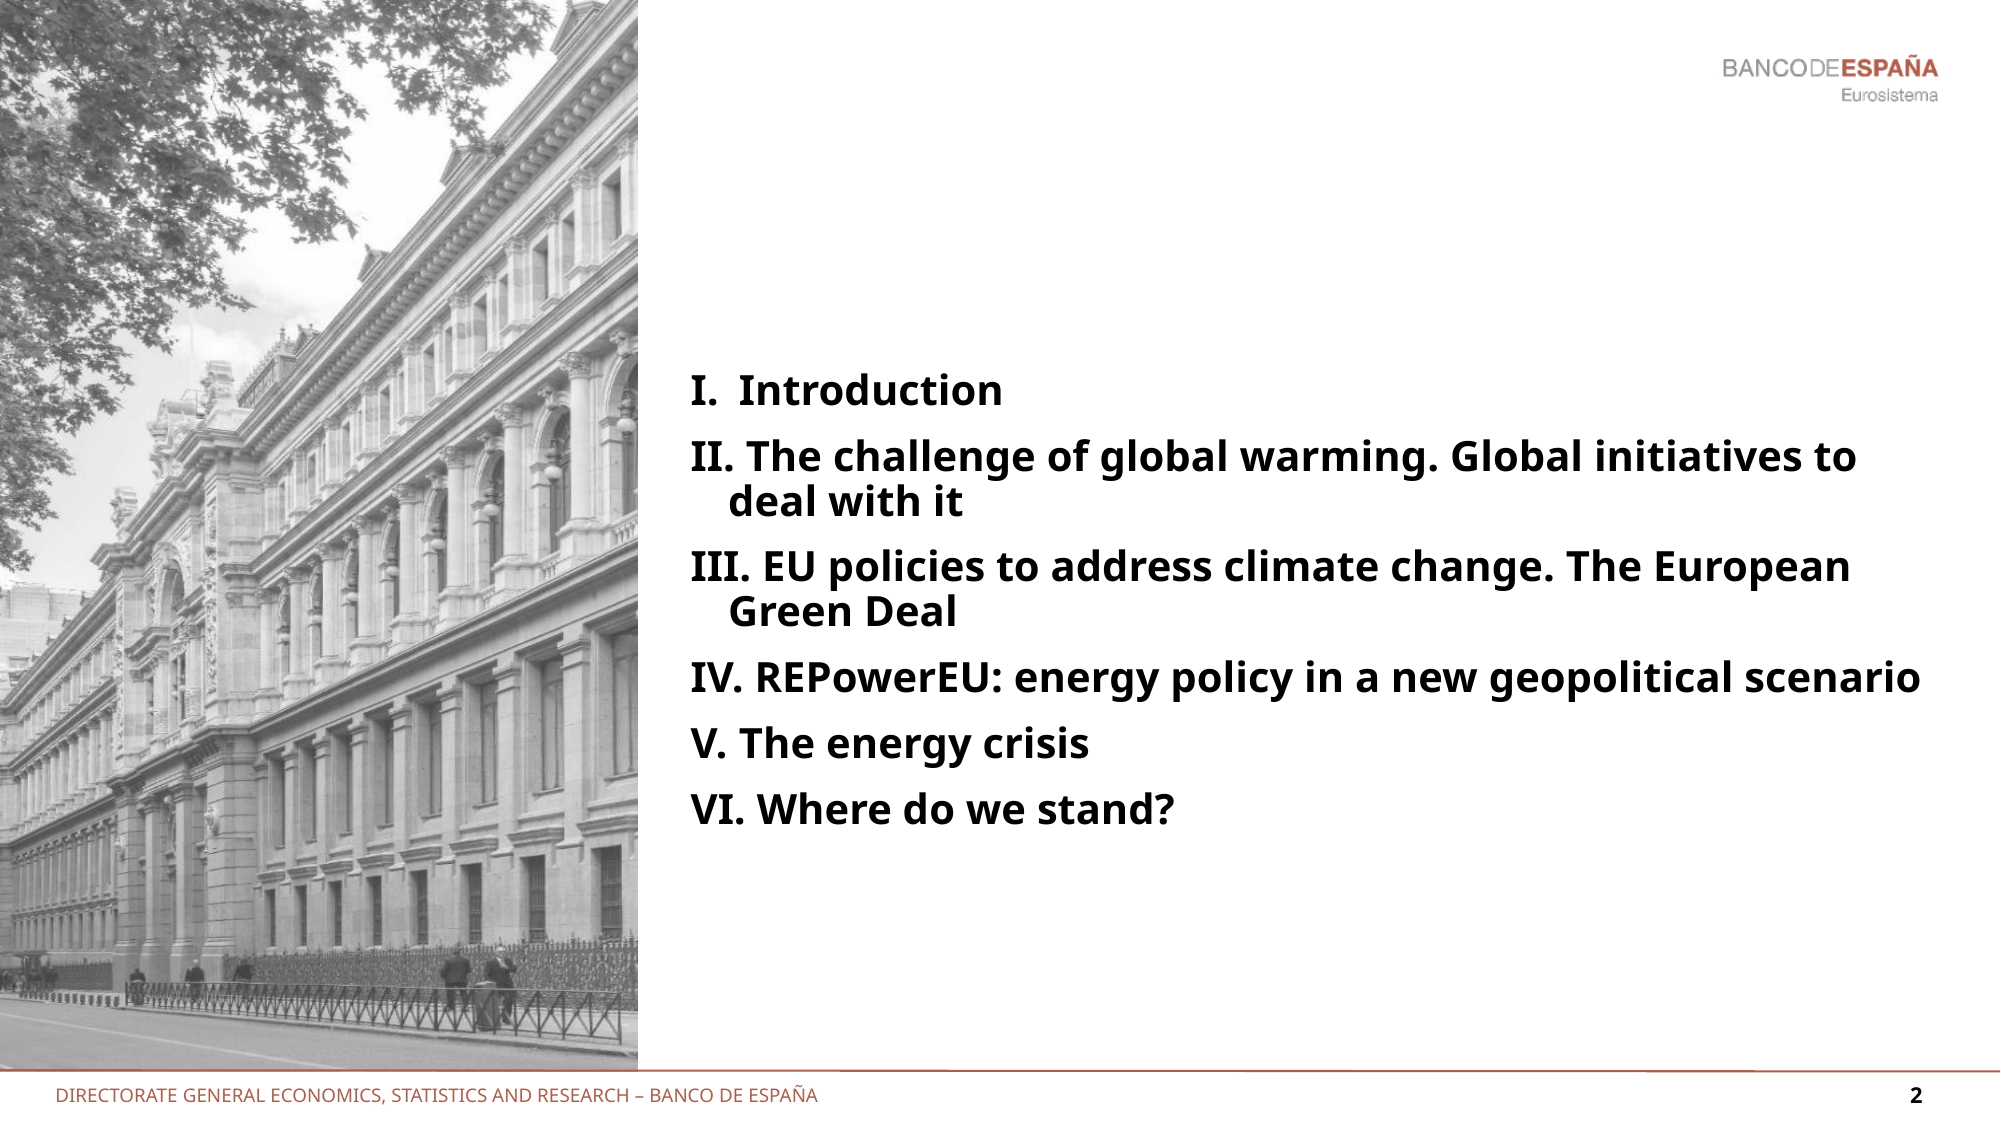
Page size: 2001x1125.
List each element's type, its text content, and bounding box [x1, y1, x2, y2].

slide_number 2 [1843, 1074, 1938, 1122]
picture [1684, 24, 1983, 128]
picture [0, 0, 638, 1069]
list Introduction The challenge of global warming. Global initiatives to deal with it EU policies to address climate change. The European Green Deal REPowerEU: energy policy in a new geopolitical scenario The energy crisis Where do we stand? [675, 361, 1957, 941]
